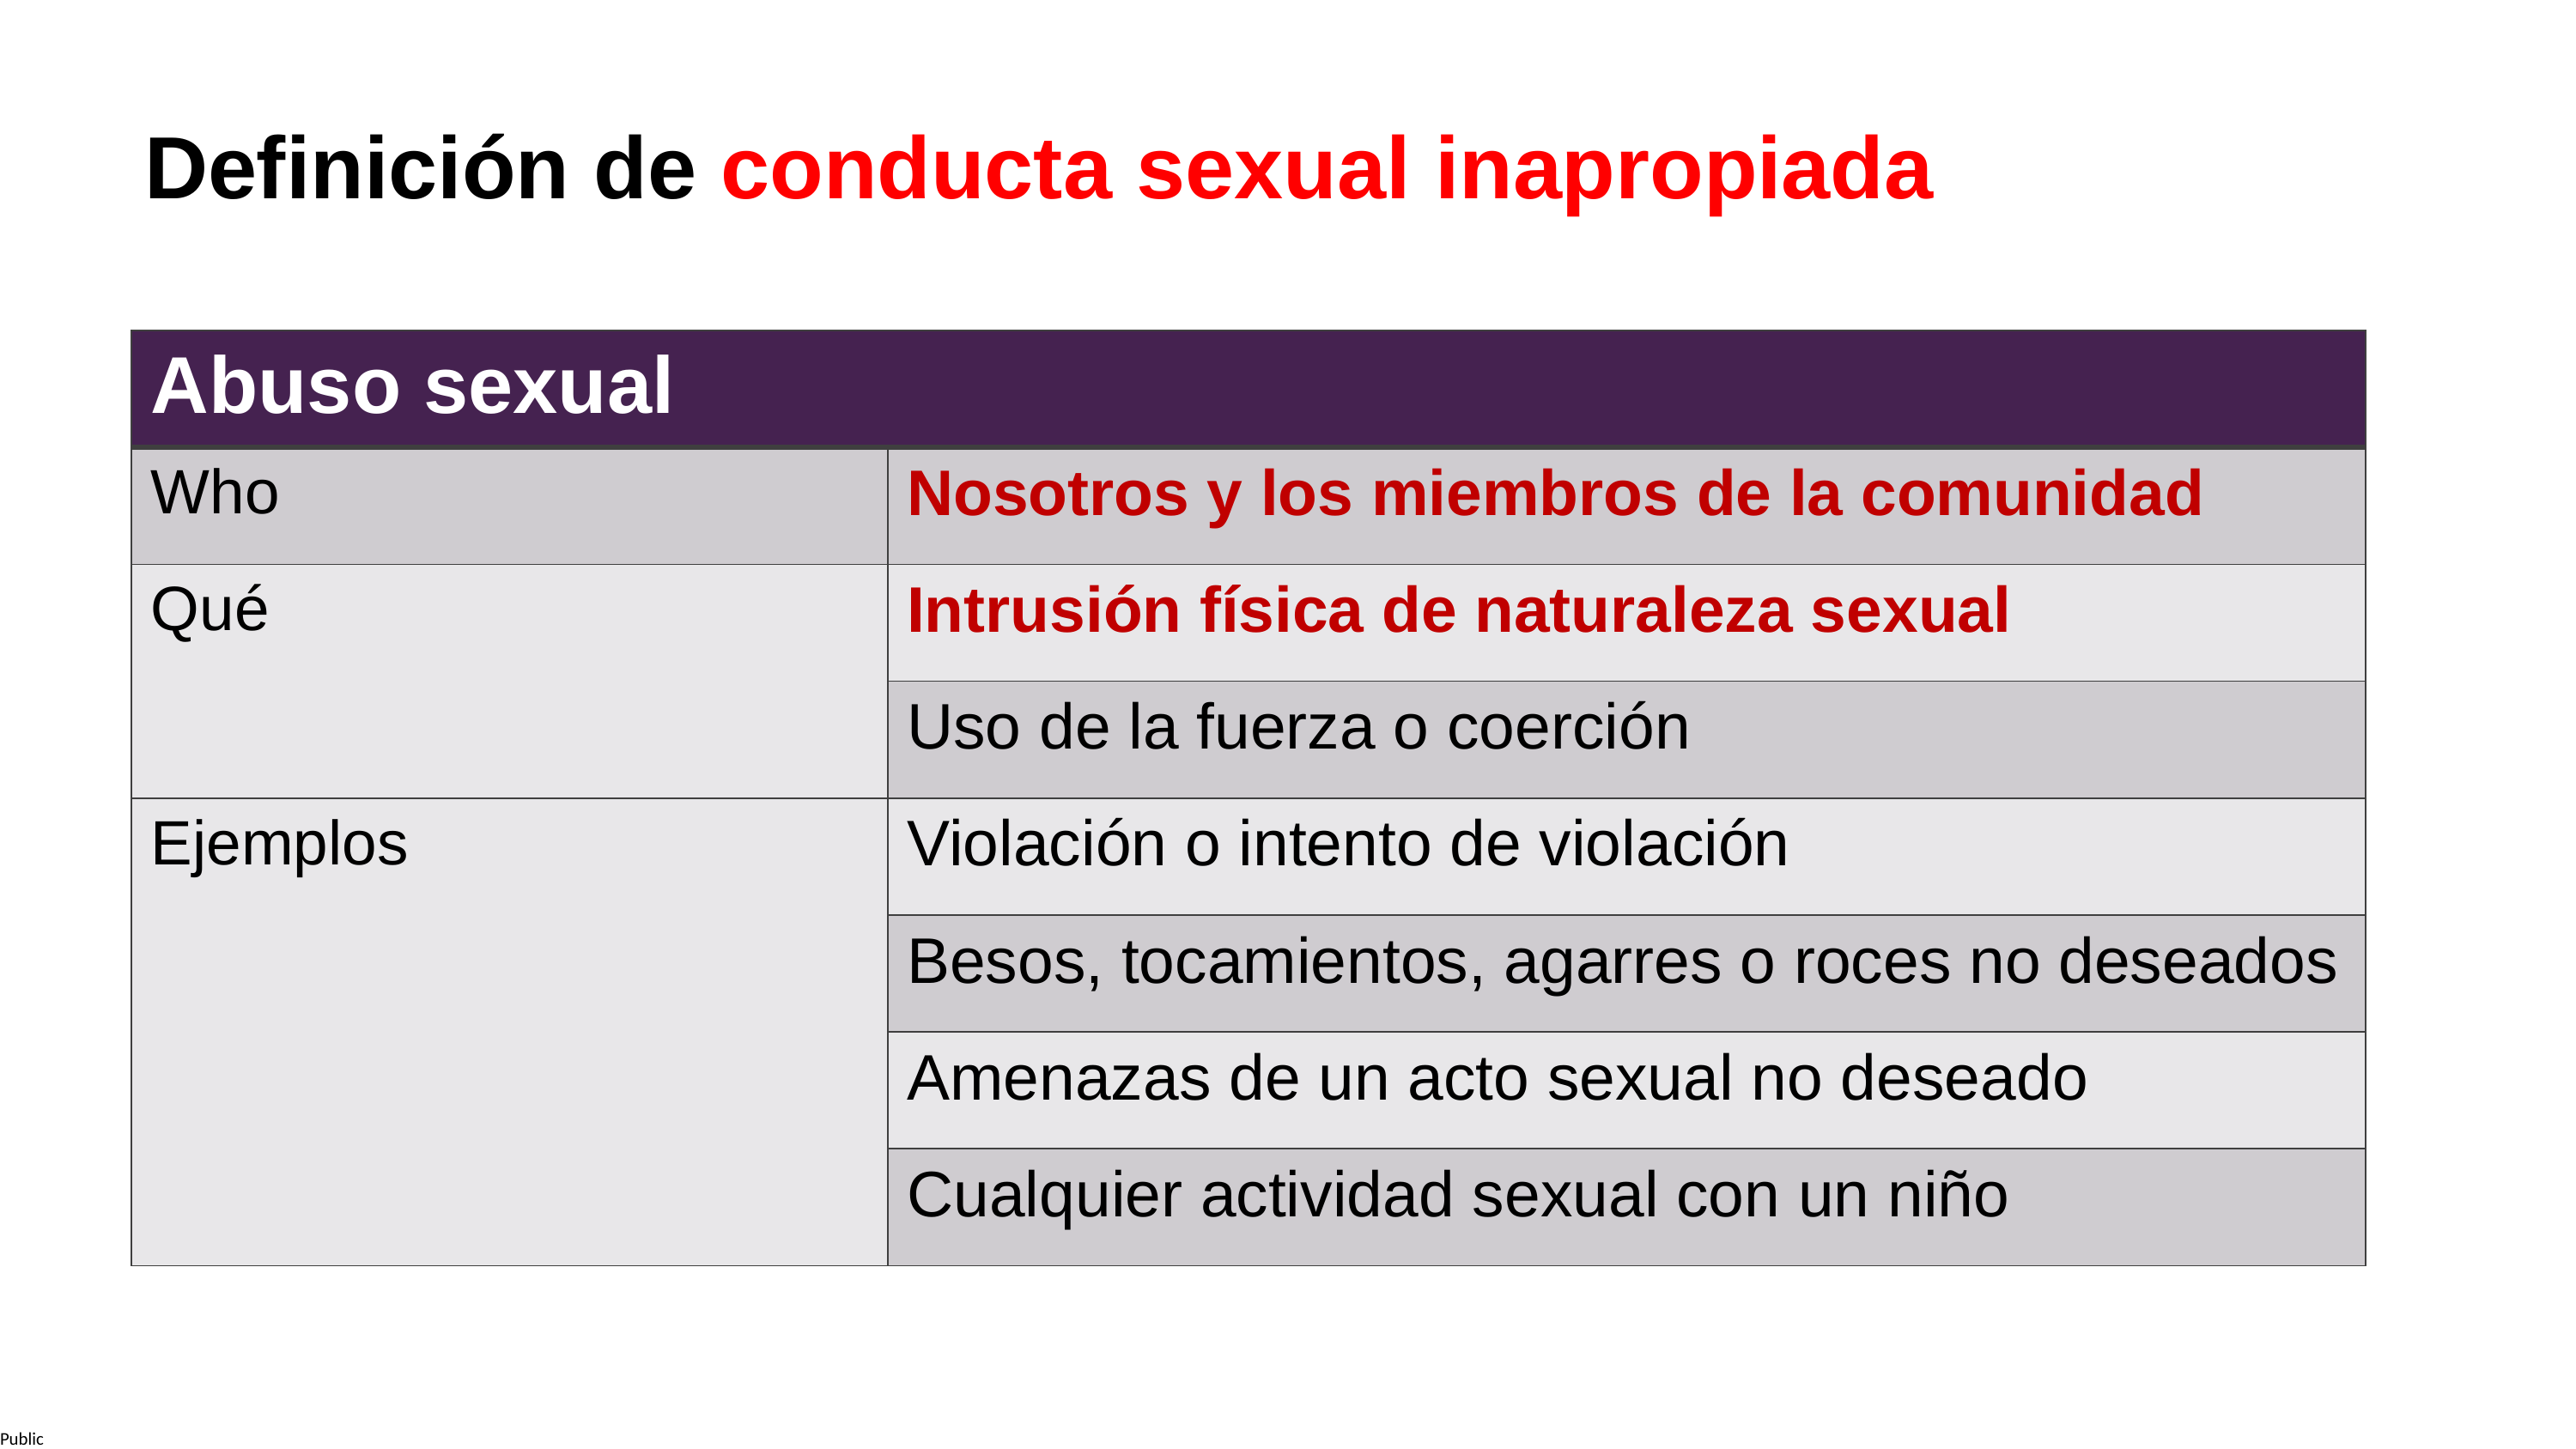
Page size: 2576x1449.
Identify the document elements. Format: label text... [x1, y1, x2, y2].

table_cell Ejemplos [132, 799, 887, 1265]
title Definición de conducta sexual inapropiada [131, 116, 2287, 276]
table_cell Violación o intento de violación [889, 799, 2365, 914]
table_cell Amenazas de un acto sexual no deseado [889, 1033, 2365, 1148]
table_cell Qué [132, 565, 887, 797]
table_cell Nosotros y los miembros de la comunidad [889, 450, 2365, 564]
table_cell Who [132, 450, 887, 564]
table_cell Intrusión física de naturaleza sexual [889, 565, 2365, 681]
table_cell Uso de la fuerza o coerción [889, 682, 2365, 797]
table_cell Cualquier actividad sexual con un niño [889, 1149, 2365, 1265]
table_header Abuso sexual [132, 331, 2365, 445]
table_cell Besos, tocamientos, agarres o roces no deseados [889, 916, 2365, 1031]
